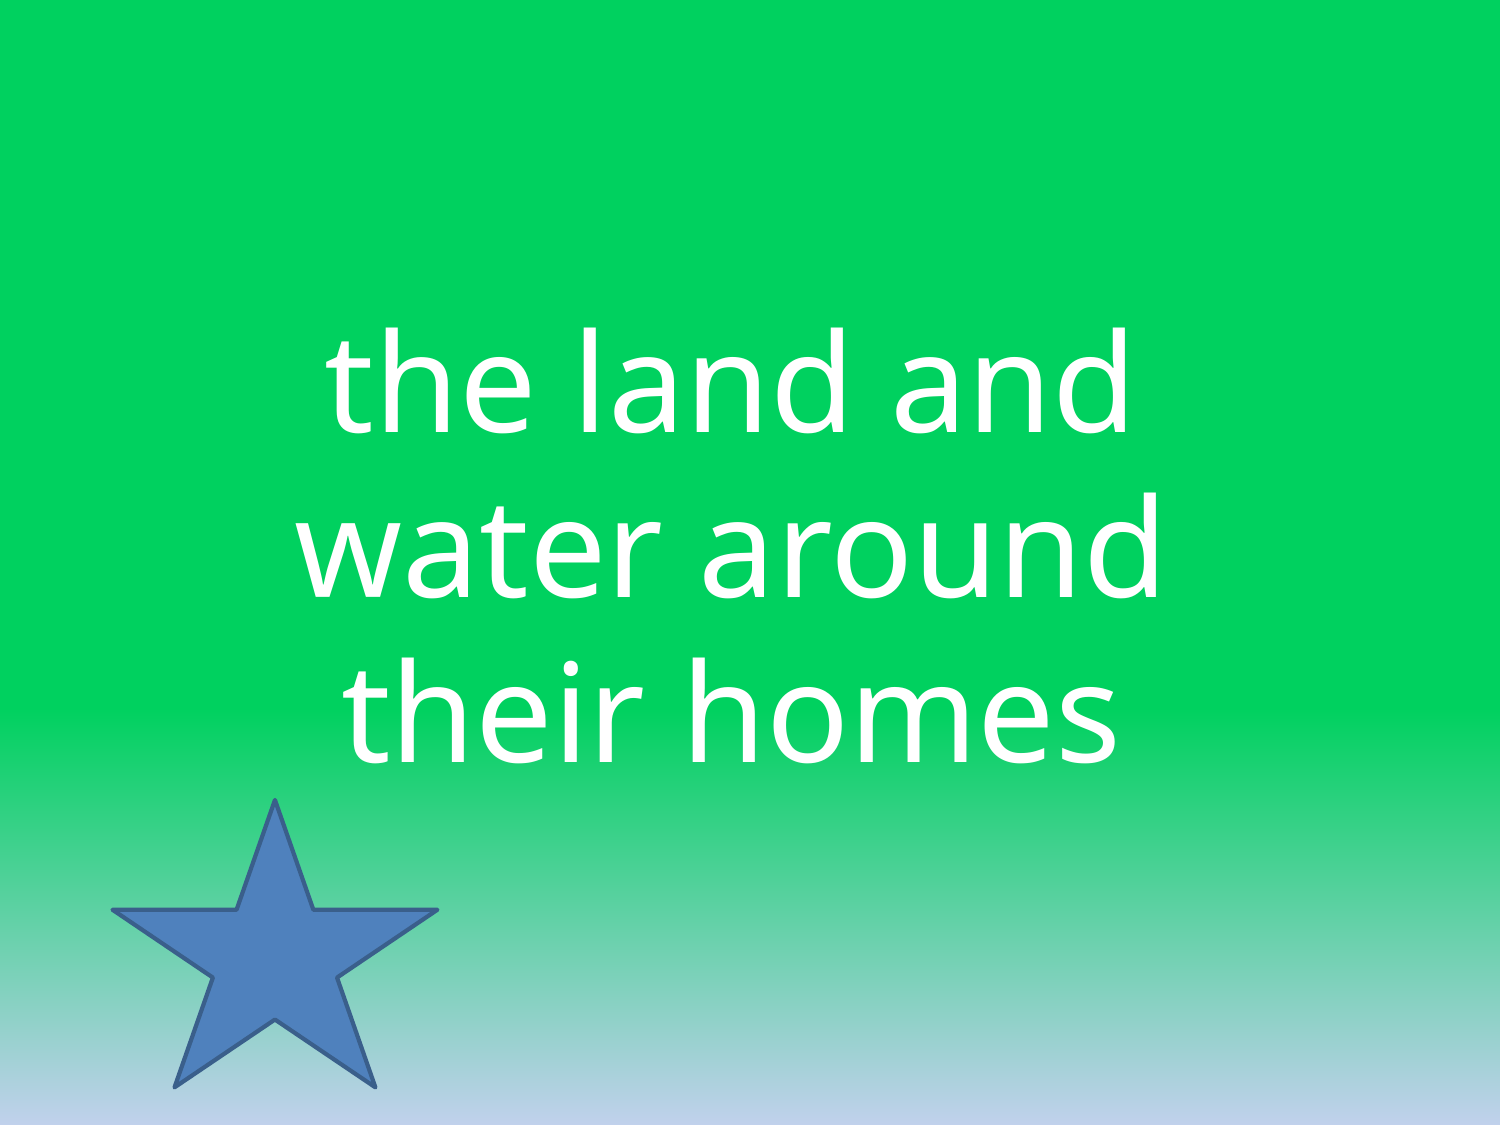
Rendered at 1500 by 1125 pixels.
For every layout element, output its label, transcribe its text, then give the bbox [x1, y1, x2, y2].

text_box [110, 797, 440, 1090]
text_box the land and water around their homes [262, 287, 1200, 798]
